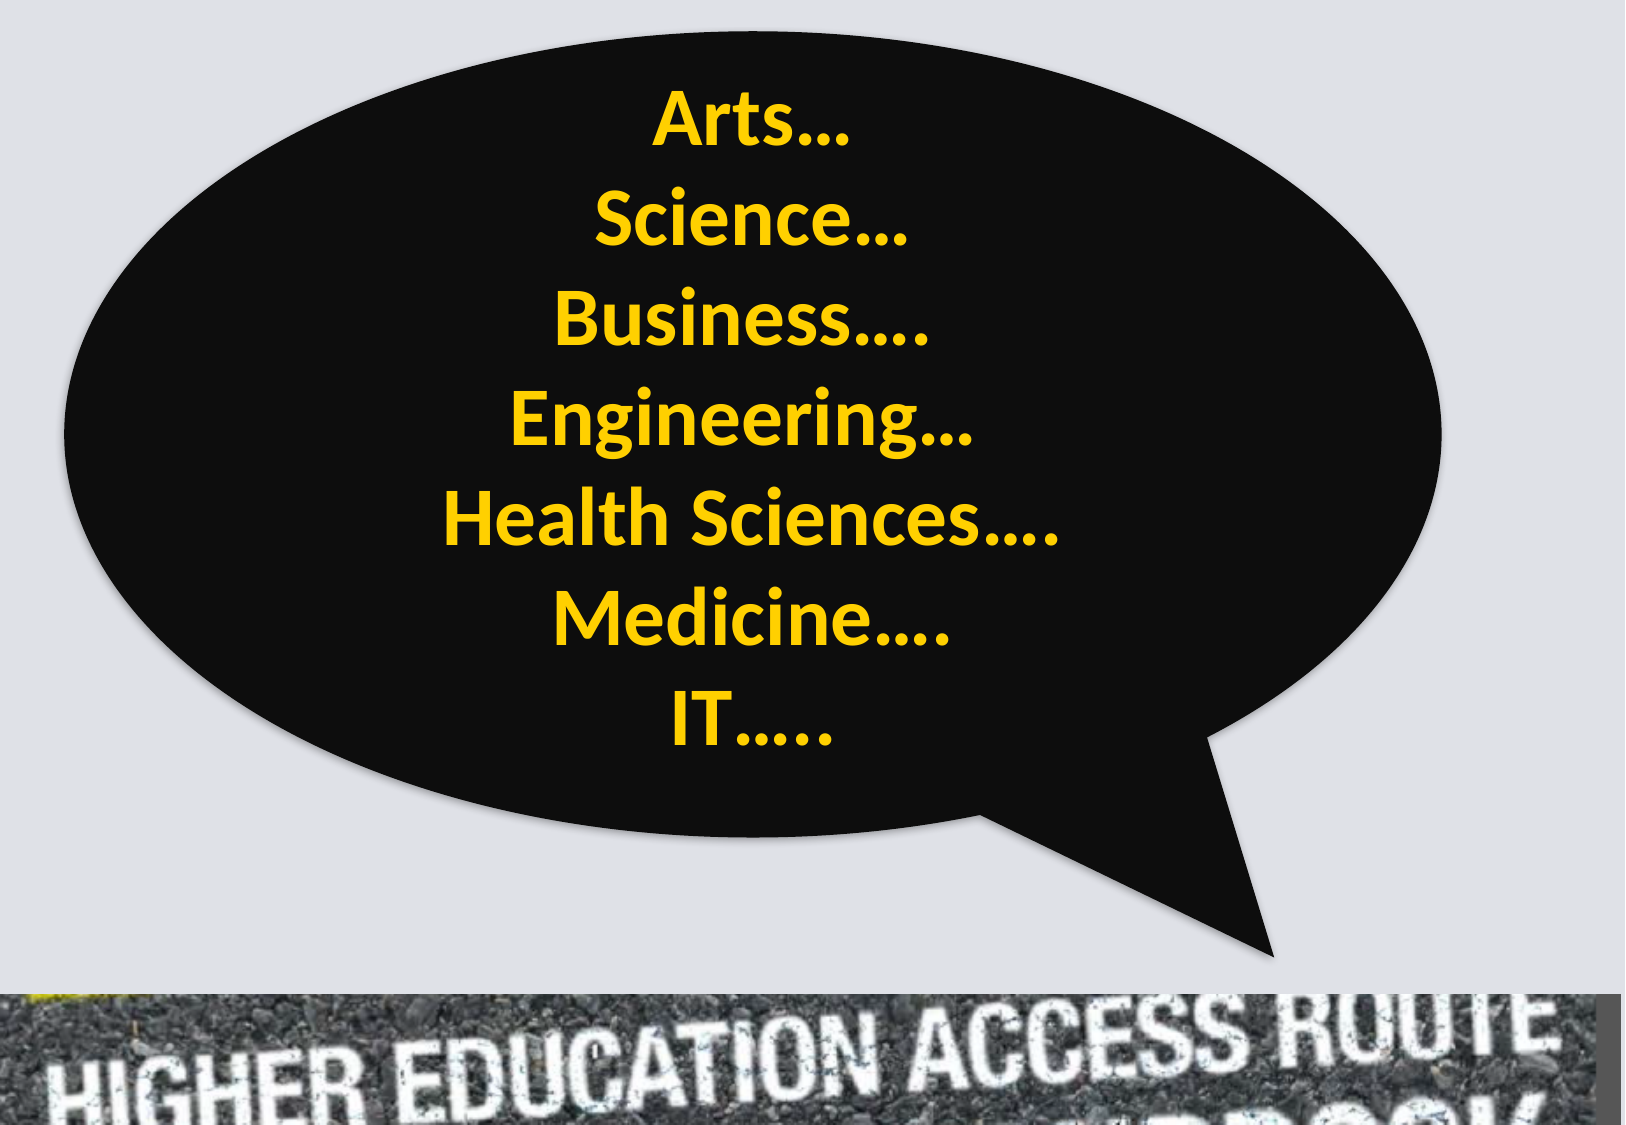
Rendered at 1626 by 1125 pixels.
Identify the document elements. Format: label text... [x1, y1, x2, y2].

text_box Arts… Science… Business…. Engineering… Health Sciences…. Medicine…. IT….. [63, 30, 1443, 959]
picture [0, 994, 1621, 1125]
